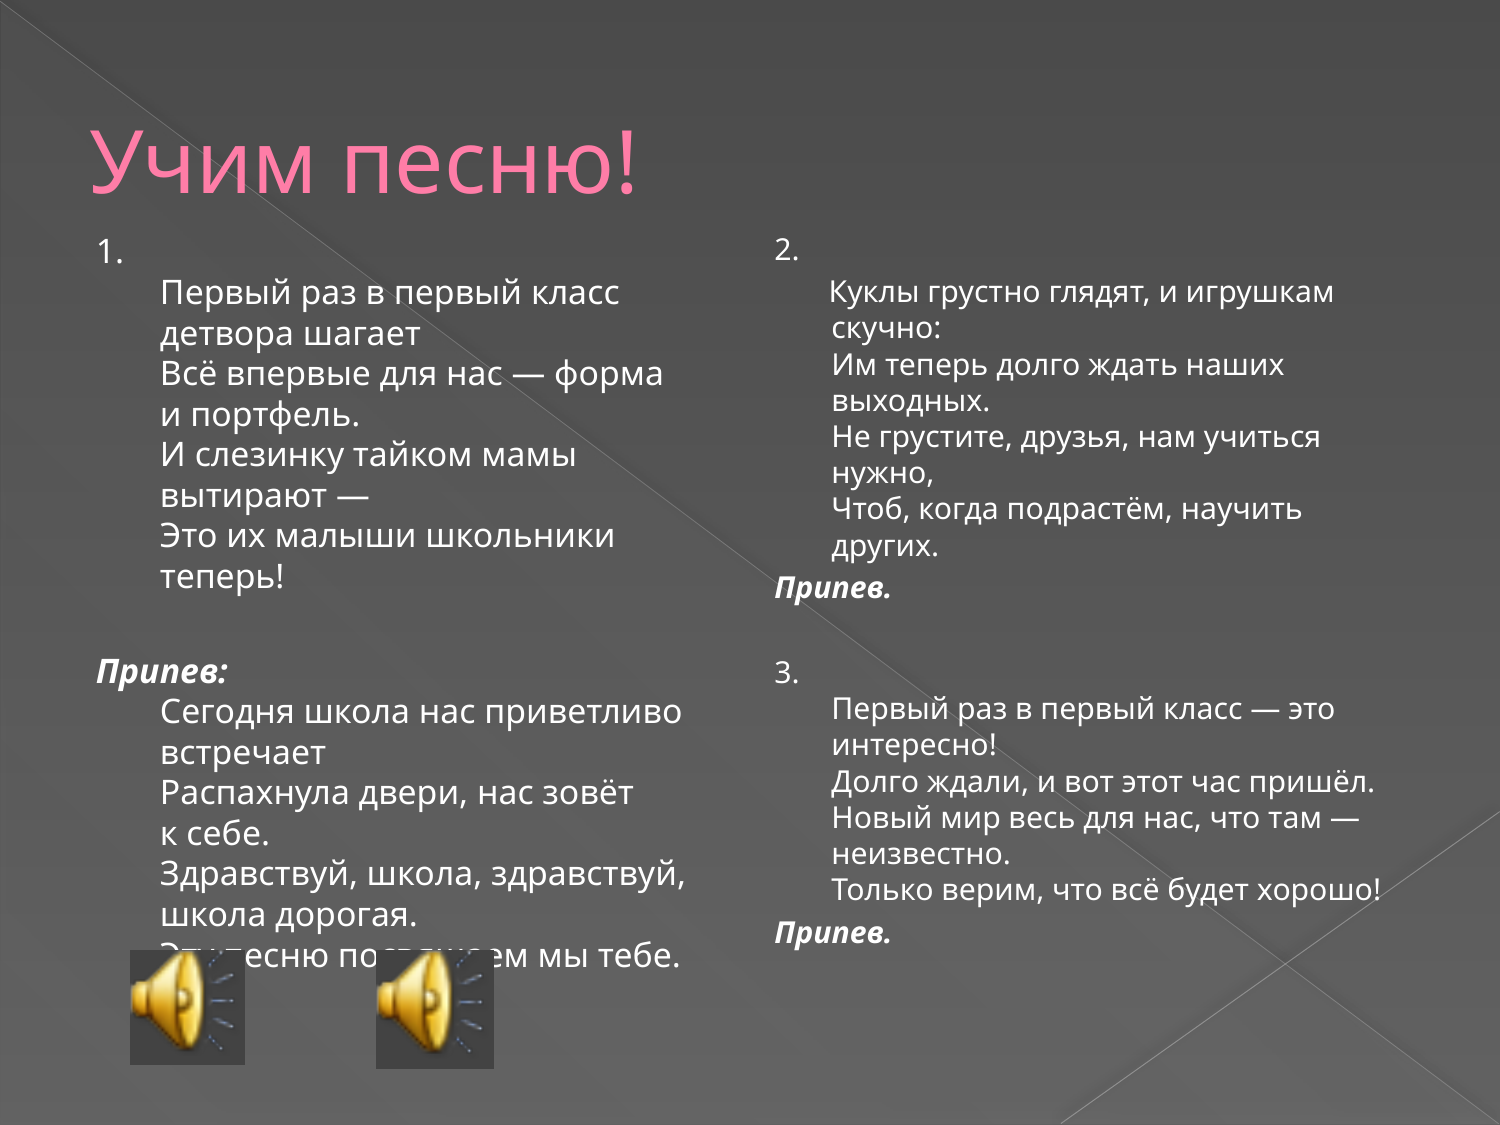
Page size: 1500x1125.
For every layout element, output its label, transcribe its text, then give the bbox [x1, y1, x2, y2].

list 2. Куклы грустно глядят, и игрушкам скучно: Им теперь долго ждать наших выходных. Не грустите, друзья, нам учиться нужно, Чтоб, когда подрастём, научить других. Припев. 3. Первый раз в первый класс — это интересно! Долго ждали, и вот этот час пришёл. Новый мир весь для нас, что там — неизвестно. Только верим, что всё будет хорошо! Припев. [750, 222, 1413, 966]
list 1. Первый раз в первый класс детвора шагает Всё впервые для нас — форма и портфель. И слезинку тайком мамы вытирают — Это их малыши школьники теперь! Припев: Сегодня школа нас приветливо встречает Распахнула двери, нас зовёт к себе. Здравствуй, школа, здравствуй, школа дорогая. Эту песню посвящаем мы тебе. [70, 222, 739, 985]
picture [374, 948, 496, 1070]
picture [128, 948, 247, 1067]
title Учим песню! [75, 43, 1425, 274]
